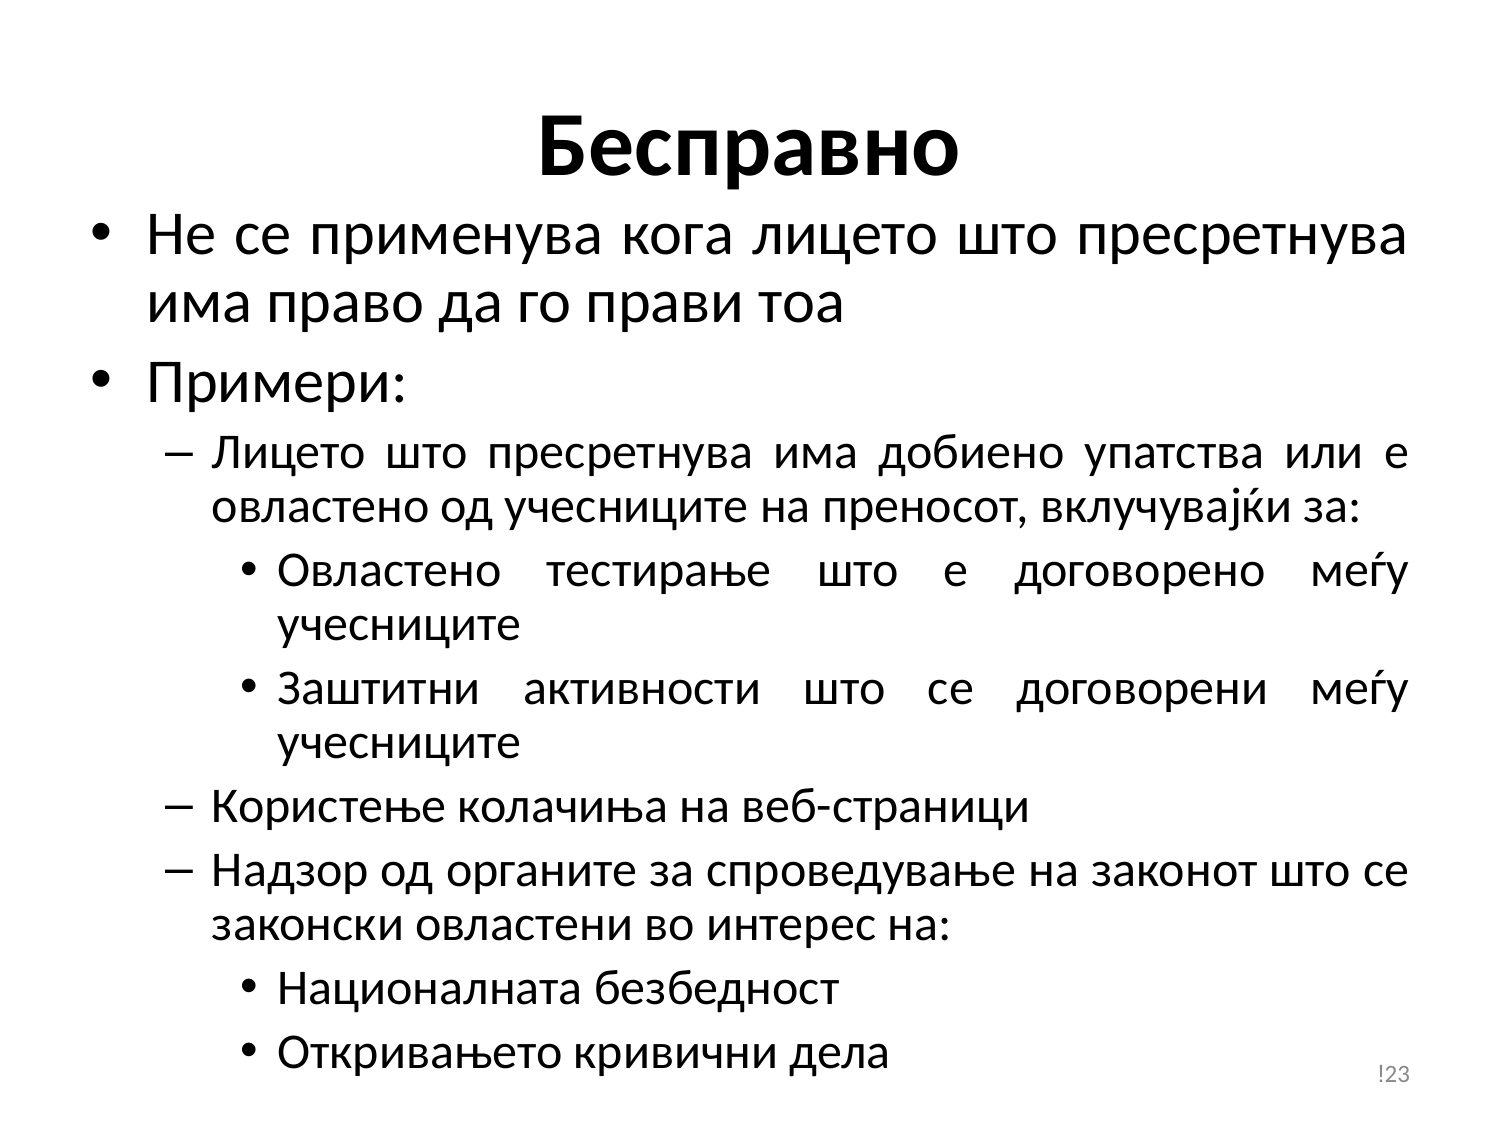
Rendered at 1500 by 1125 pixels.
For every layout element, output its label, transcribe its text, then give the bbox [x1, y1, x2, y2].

list Не се применува кога лицето што пресретнува има право да го прави тоа Примери: Лицето што пресретнува има добиено упатства или е овластено од учесниците на преносот, вклучувајќи за: Овластено тестирање што е договорено меѓу учесниците Заштитни активности што се договорени меѓу учесниците Користење колачиња на веб-страници Надзор од органите за спроведување на законот што се законски овластени во интерес на: Националната безбедност Откривањето кривични дела [75, 193, 1425, 1027]
slide_number !23 [1074, 1042, 1425, 1103]
title Бесправно [75, 45, 1425, 193]
